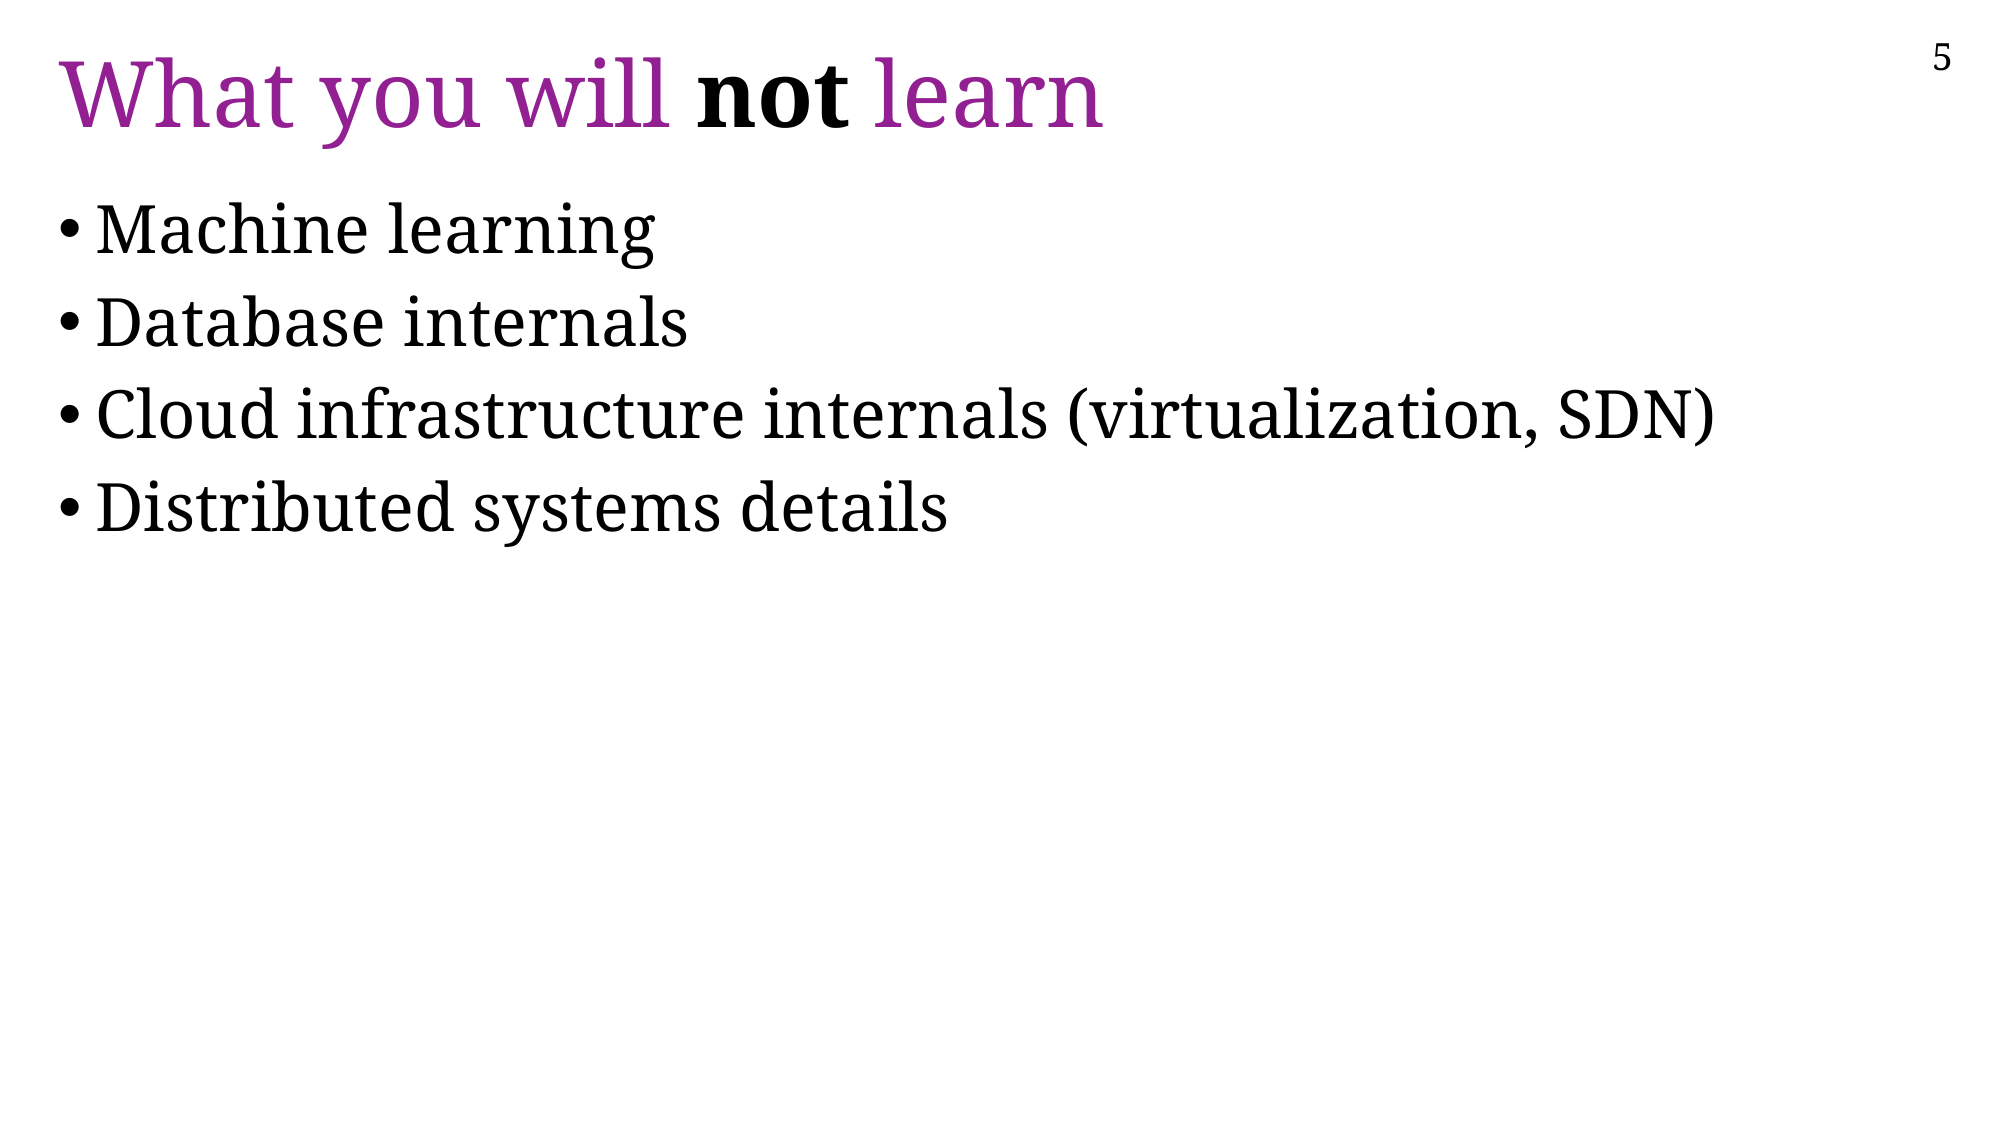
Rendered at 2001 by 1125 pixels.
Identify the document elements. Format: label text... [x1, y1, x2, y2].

title What you will not learn [43, 25, 1953, 171]
list Machine learning Database internals Cloud infrastructure internals (virtualization, SDN) Distributed systems details [43, 188, 1953, 1106]
